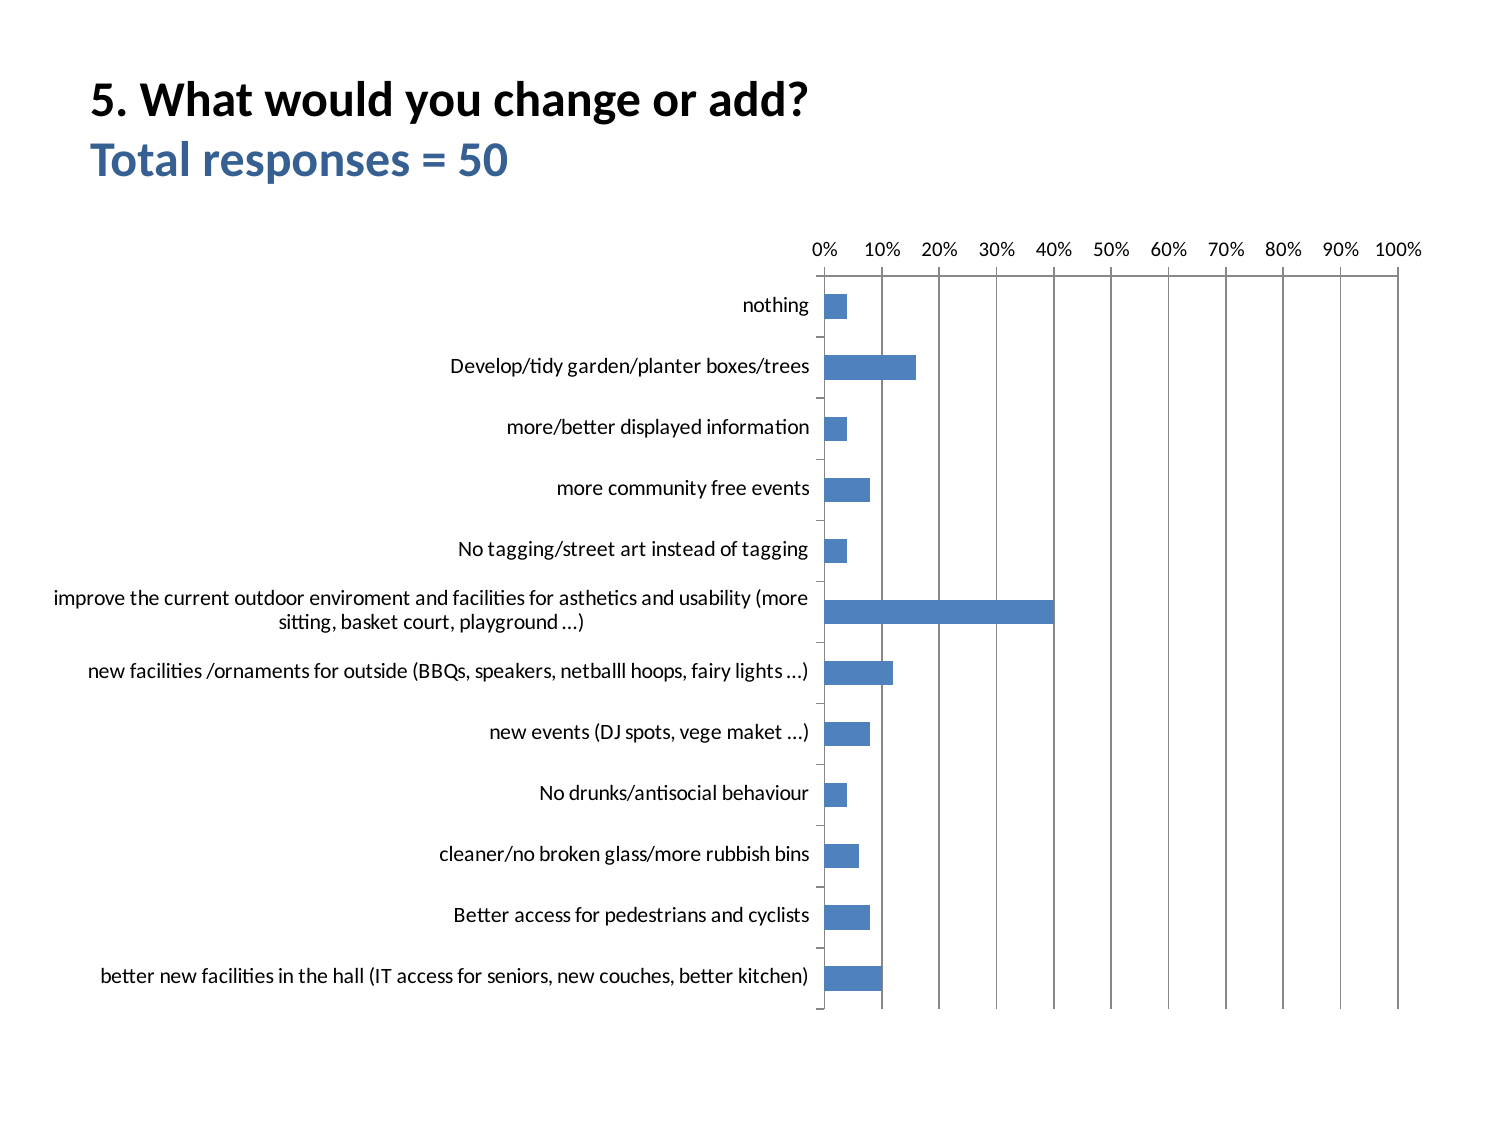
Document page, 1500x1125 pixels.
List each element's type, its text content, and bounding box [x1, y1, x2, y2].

title 5. What would you change or add? Total responses = 50 [75, 45, 1425, 223]
chart [24, 224, 1451, 1026]
